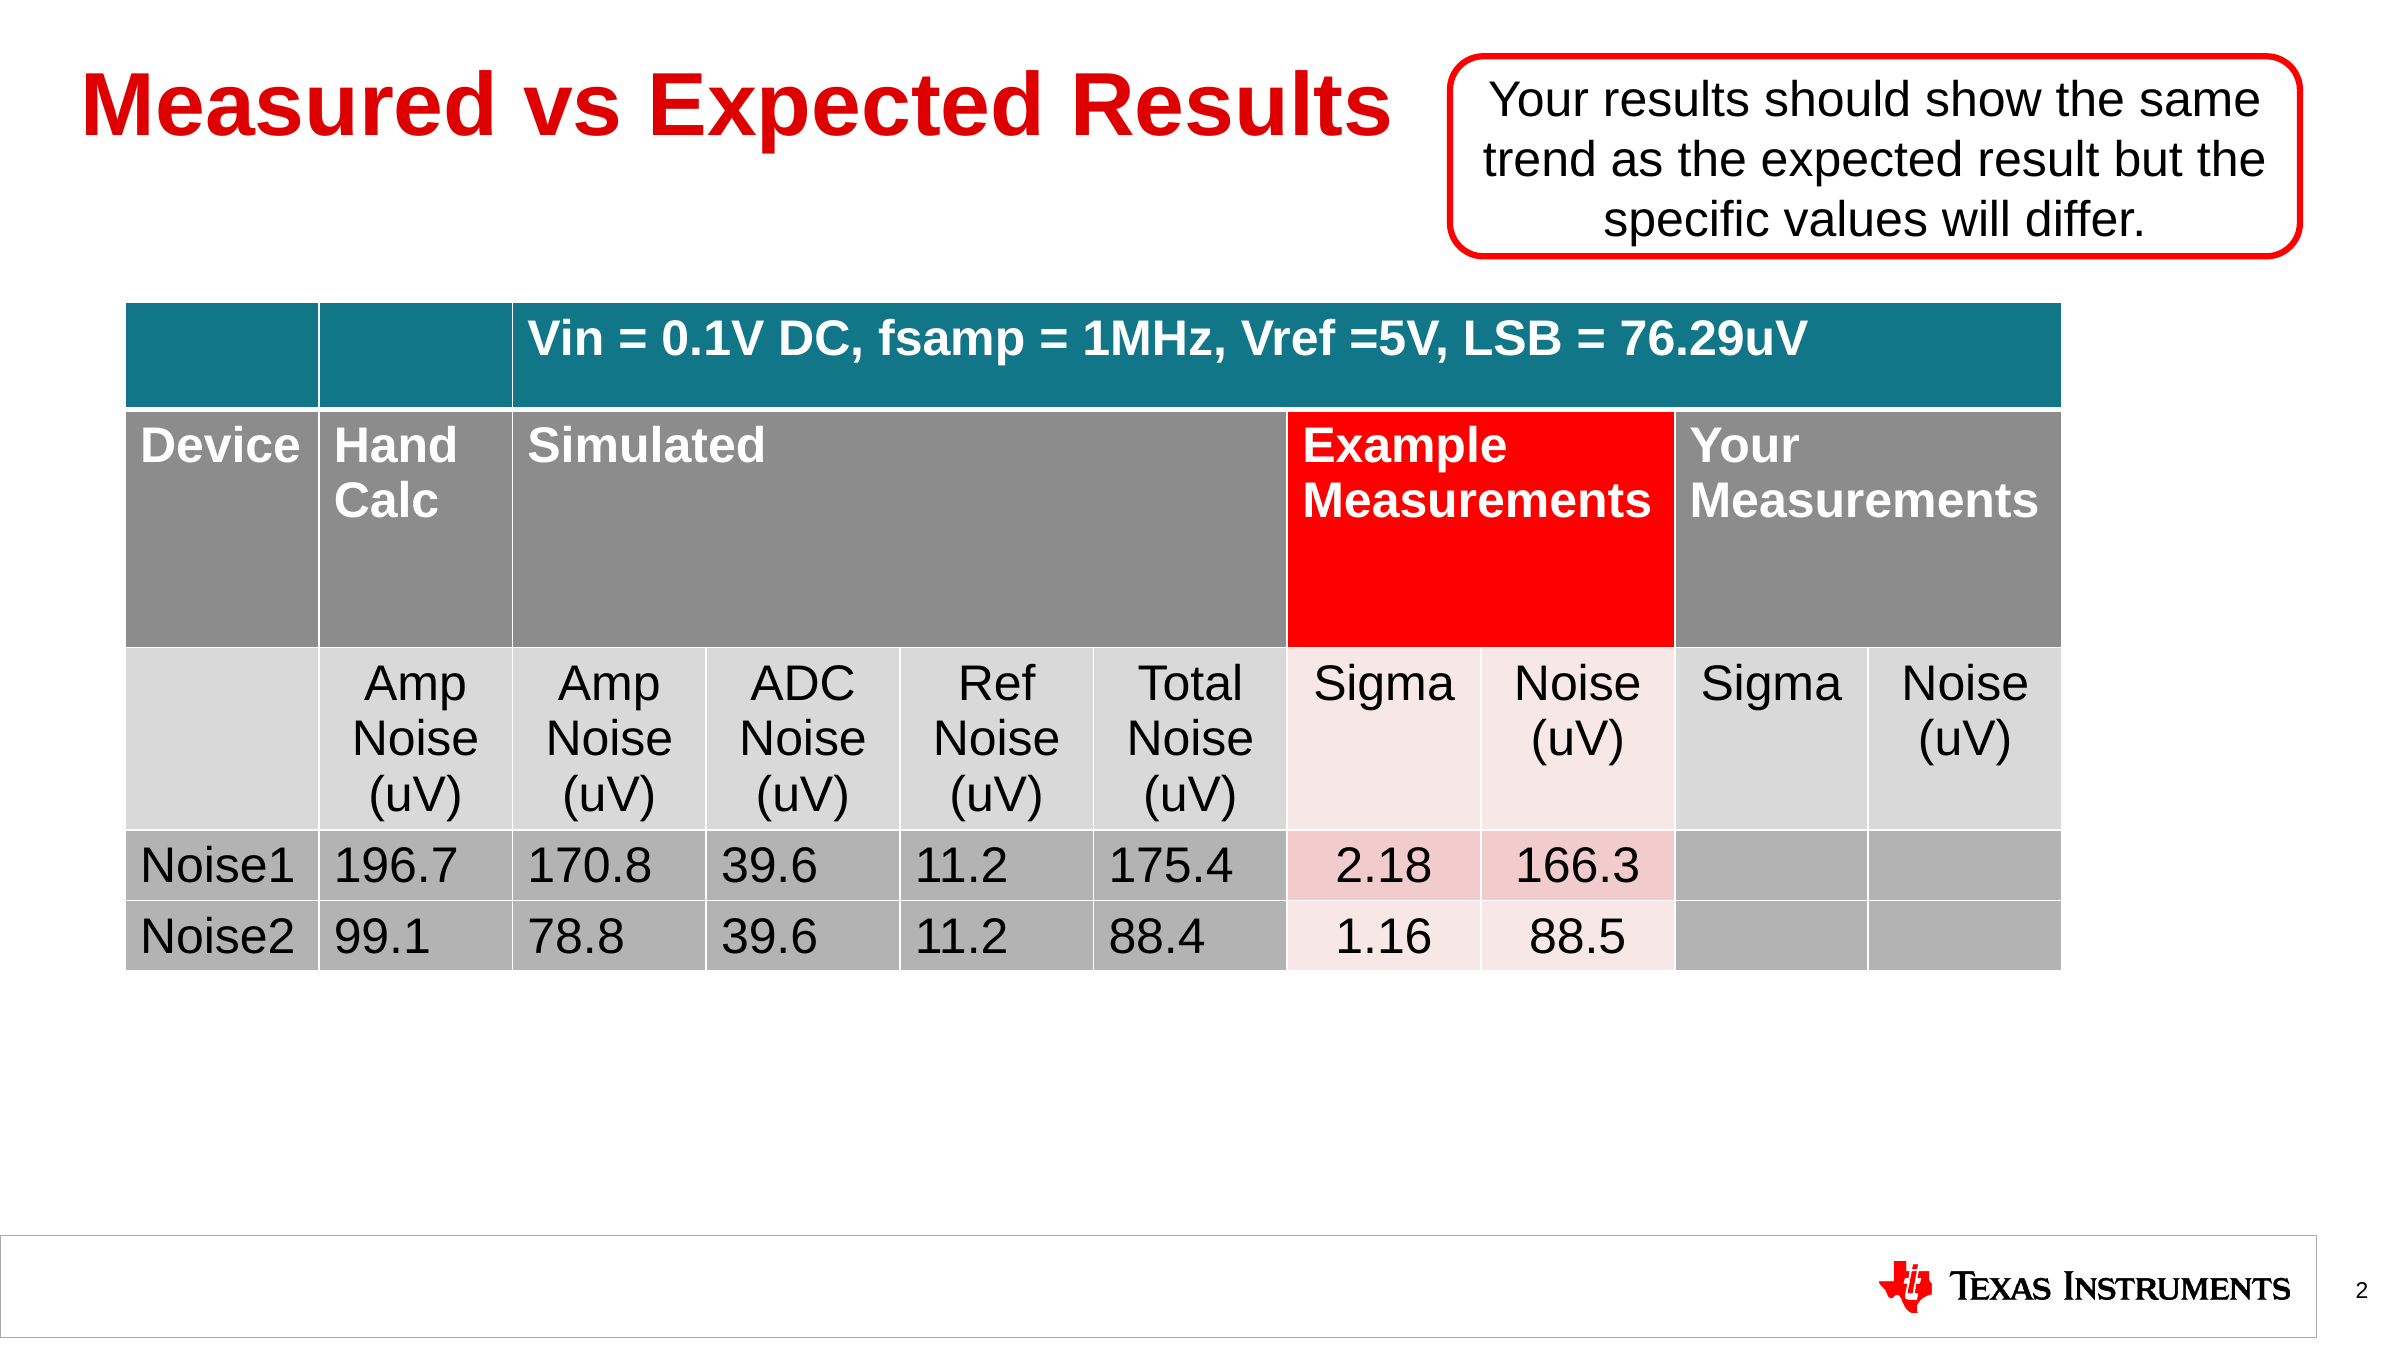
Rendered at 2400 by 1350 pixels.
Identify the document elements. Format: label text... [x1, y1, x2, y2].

table_cell 99.1 [320, 901, 512, 970]
table_cell Total Noise (uV) [1094, 648, 1286, 829]
table_cell Sigma [1288, 648, 1480, 829]
table_cell 88.4 [1094, 901, 1286, 970]
table_cell [1676, 831, 1867, 900]
table_cell Sigma [1676, 648, 1867, 829]
slide_number 2 [1828, 1265, 2389, 1307]
table_cell Device [126, 412, 318, 647]
table_cell Noise2 [126, 901, 318, 970]
table_cell [1869, 831, 2061, 900]
table_cell 1.16 [1288, 901, 1480, 970]
title Measured vs Expected Results [60, 27, 2282, 189]
table_cell Example Measurements [1288, 412, 1674, 647]
table_cell 39.6 [707, 831, 899, 900]
table_header [320, 303, 512, 407]
table_cell ADC Noise (uV) [707, 648, 899, 829]
table_cell 196.7 [320, 831, 512, 900]
table_cell 11.2 [901, 831, 1093, 900]
text_box Your results should show the same trend as the expected result but the specific values will differ. [1447, 54, 2303, 259]
table_cell 88.5 [1482, 901, 1674, 970]
table_cell Amp Noise (uV) [320, 648, 512, 829]
table_header Vin = 0.1V DC, fsamp = 1MHz, Vref =5V, LSB = 76.29uV [513, 303, 2061, 407]
table_cell 170.8 [513, 831, 705, 900]
picture [1879, 1261, 2290, 1265]
table_cell Simulated [513, 412, 1286, 647]
table_cell [1676, 901, 1867, 970]
table_cell Noise1 [126, 831, 318, 900]
table_cell [1869, 901, 2061, 970]
table_cell 39.6 [707, 901, 899, 970]
table_header [126, 303, 318, 407]
table_cell Your Measurements [1676, 412, 2061, 647]
table_cell 11.2 [901, 901, 1093, 970]
table_cell Hand Calc [320, 412, 512, 647]
table_cell [126, 648, 318, 829]
picture [1879, 1307, 2290, 1313]
table_cell 2.18 [1288, 831, 1480, 900]
table_cell Amp Noise (uV) [513, 648, 705, 829]
table_cell 78.8 [513, 901, 705, 970]
table_cell Ref Noise (uV) [901, 648, 1093, 829]
table_cell Noise (uV) [1869, 648, 2061, 829]
table_cell Noise (uV) [1482, 648, 1674, 829]
table_cell 166.3 [1482, 831, 1674, 900]
table_cell 175.4 [1094, 831, 1286, 900]
